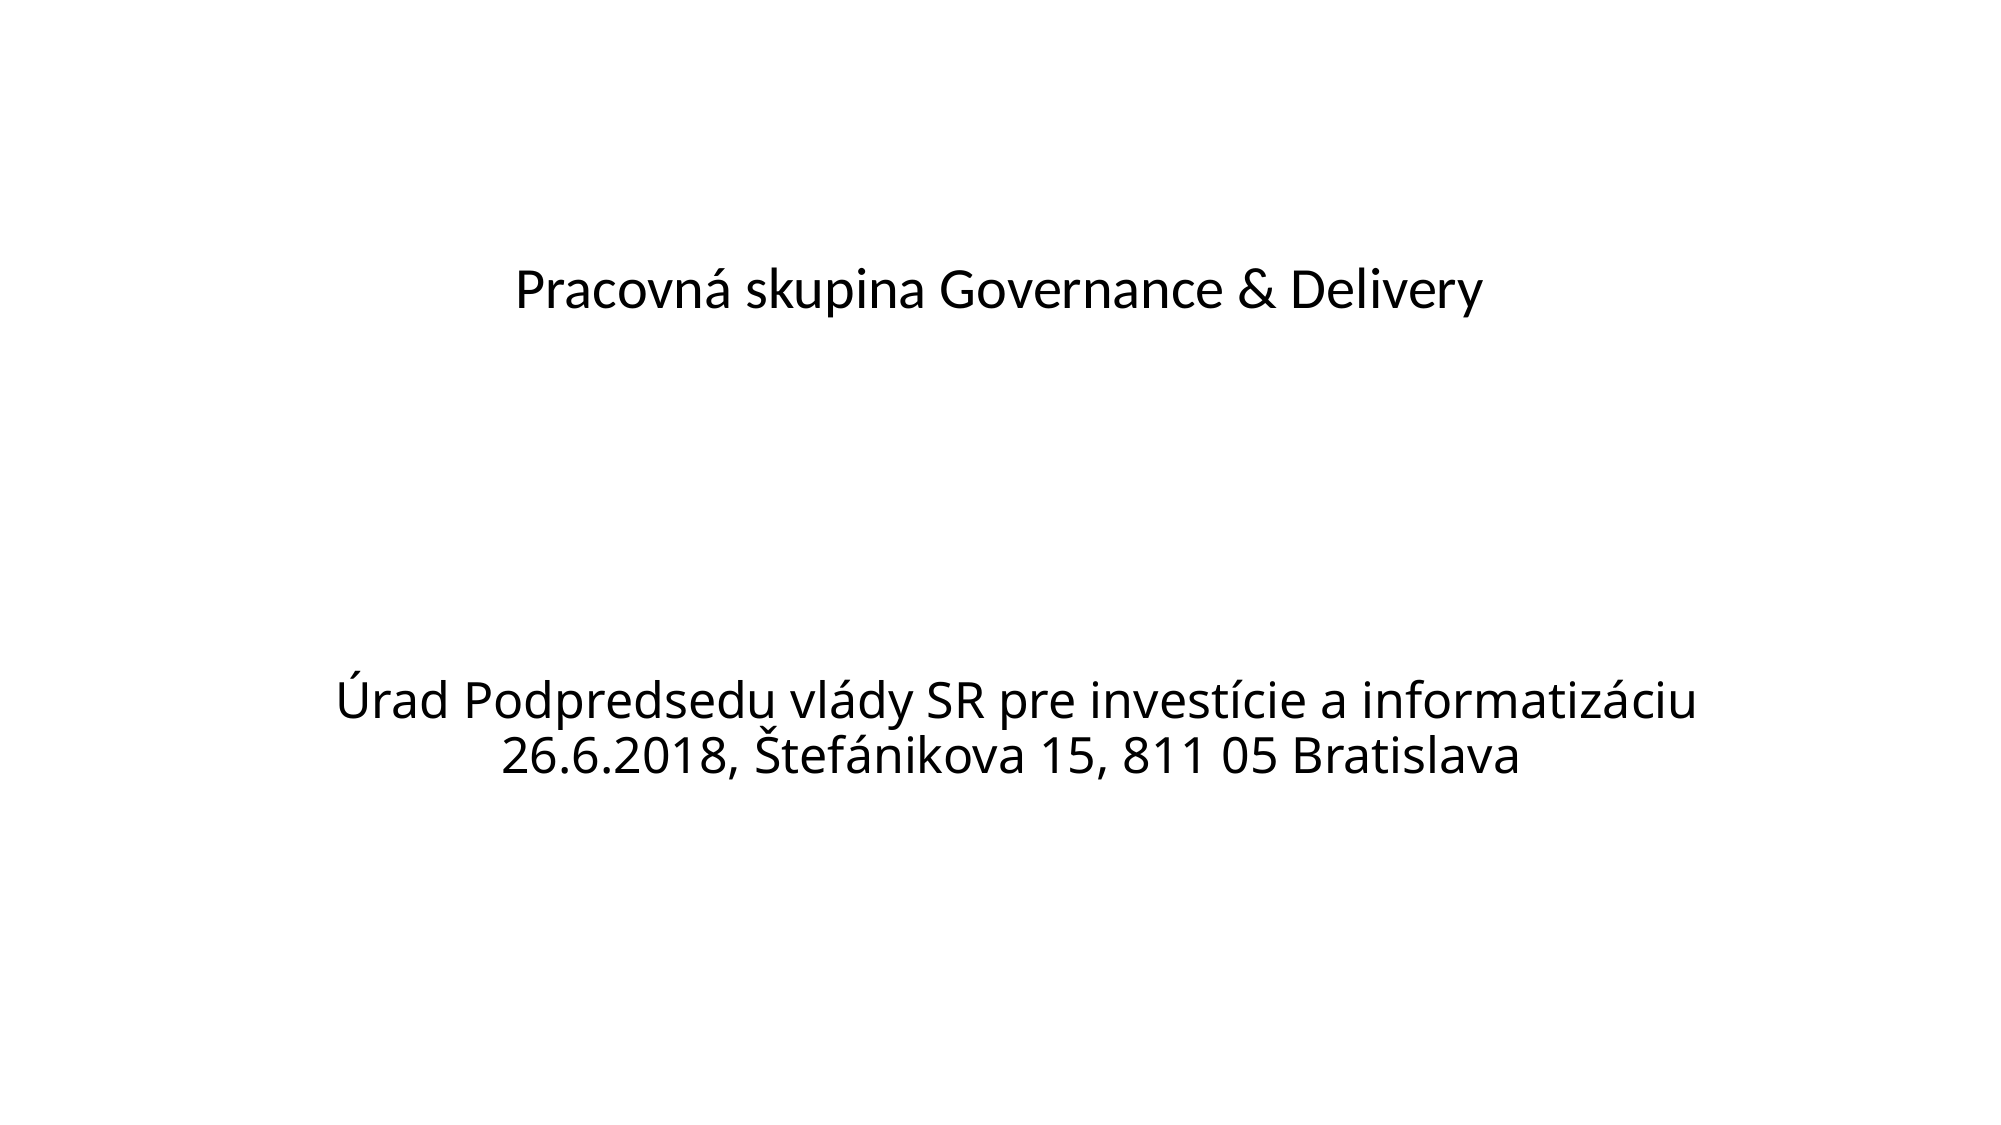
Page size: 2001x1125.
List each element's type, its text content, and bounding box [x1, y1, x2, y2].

title Úrad Podpredsedu vlády SR pre investície a informatizáciu 26.6.2018, Štefánikova 15, 811 05 Bratislava [107, 664, 1915, 1057]
subtitle Pracovná skupina Governance & Delivery [249, 251, 1750, 523]
